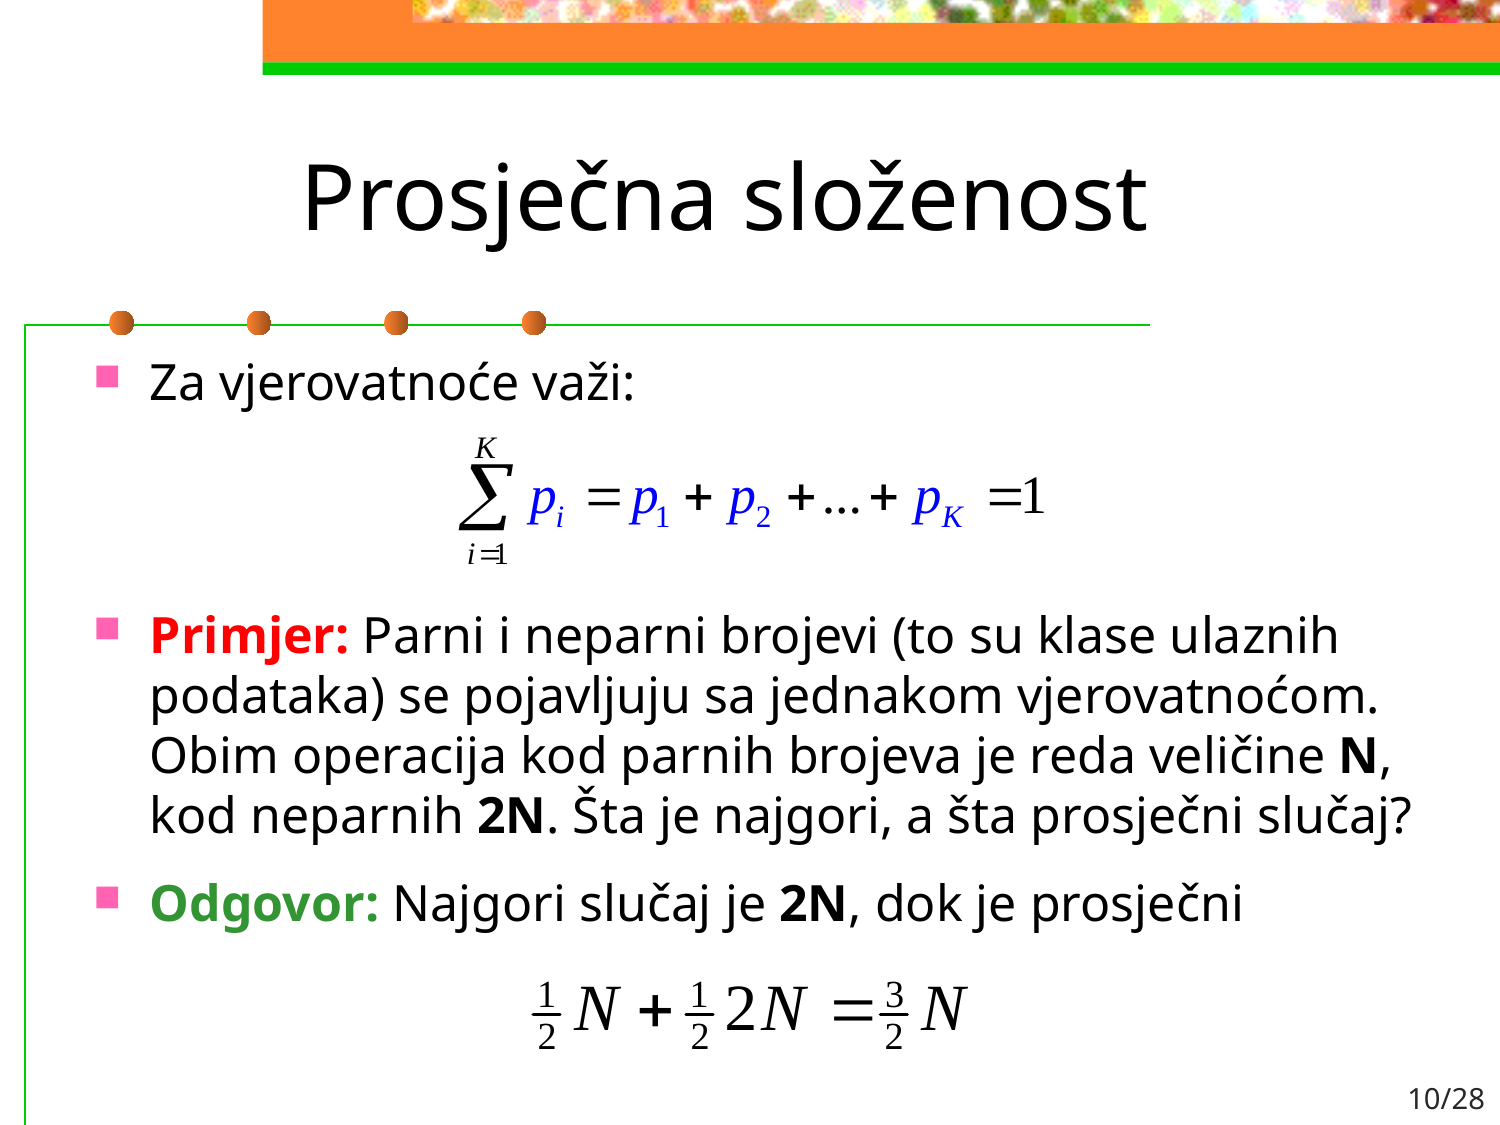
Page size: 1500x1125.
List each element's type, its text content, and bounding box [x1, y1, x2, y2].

title Prosječna složenost [87, 99, 1363, 288]
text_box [521, 964, 985, 1064]
text_box 10/28 [1374, 1072, 1500, 1123]
picture [412, 0, 1500, 23]
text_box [450, 423, 1052, 576]
list Za vjerovatnoće važi: Primjer: Parni i neparni brojevi (to su klase ulaznih podataka) se pojavljuju sa jednakom vjerovatnoćom. Obim operacija kod parnih brojeva je reda veličine N, kod neparnih 2N. Šta je najgori, a šta prosječni slučaj? Odgovor: Najgori slučaj je 2N, dok je prosječni [78, 350, 1463, 1025]
